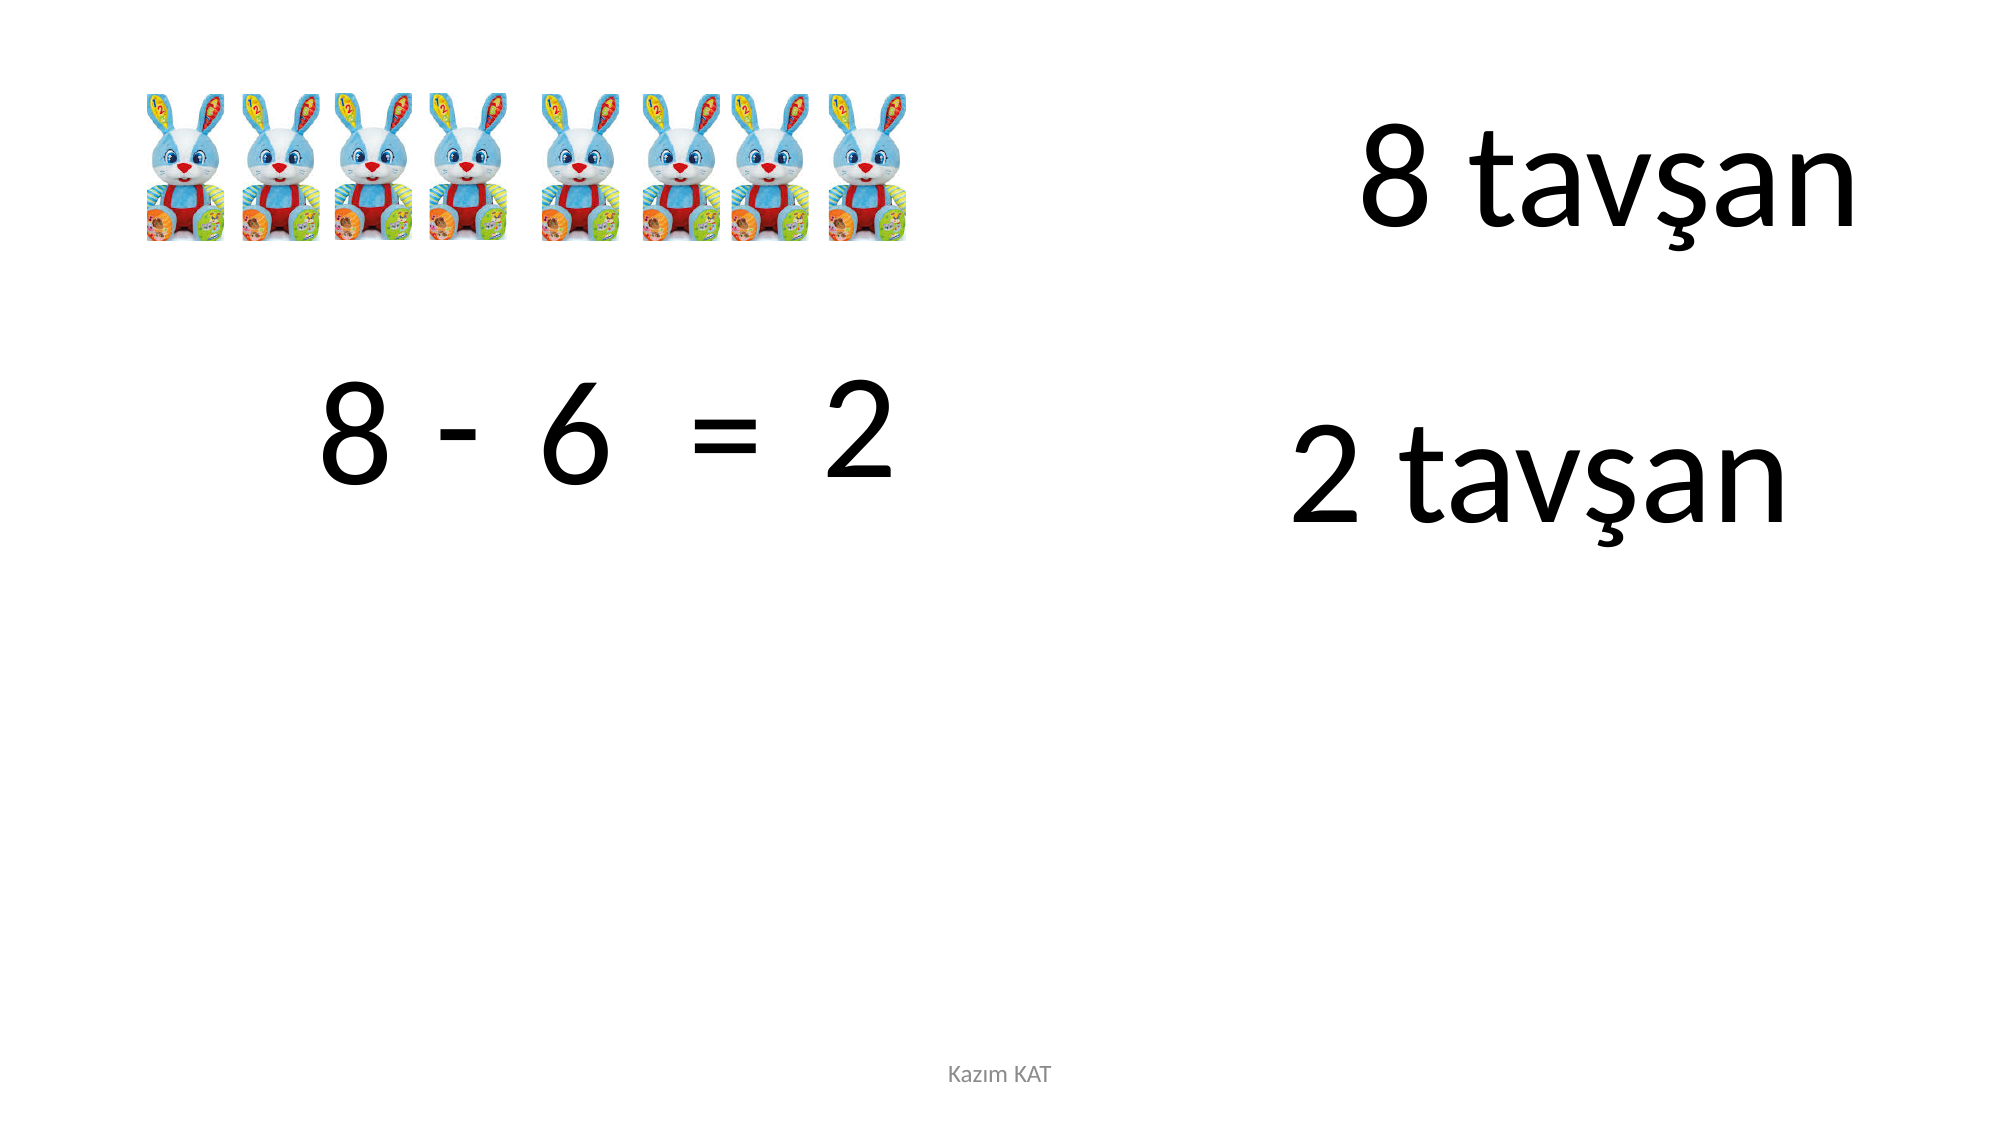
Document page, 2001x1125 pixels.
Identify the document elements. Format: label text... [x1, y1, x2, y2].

text_box 2 tavşan [1272, 365, 1930, 561]
text_box 8 [302, 326, 462, 522]
text_box 6 [522, 326, 674, 522]
picture [731, 94, 809, 241]
footer Kazım KAT [662, 1042, 1338, 1103]
picture [147, 94, 225, 241]
text_box 8 tavşan [1342, 69, 2000, 264]
picture [242, 94, 320, 241]
picture [334, 93, 413, 240]
text_box - [420, 319, 530, 515]
text_box 2 [806, 319, 901, 515]
picture [542, 94, 620, 241]
picture [642, 94, 720, 241]
text_box = [674, 326, 784, 522]
picture [429, 93, 507, 240]
picture [828, 94, 906, 241]
